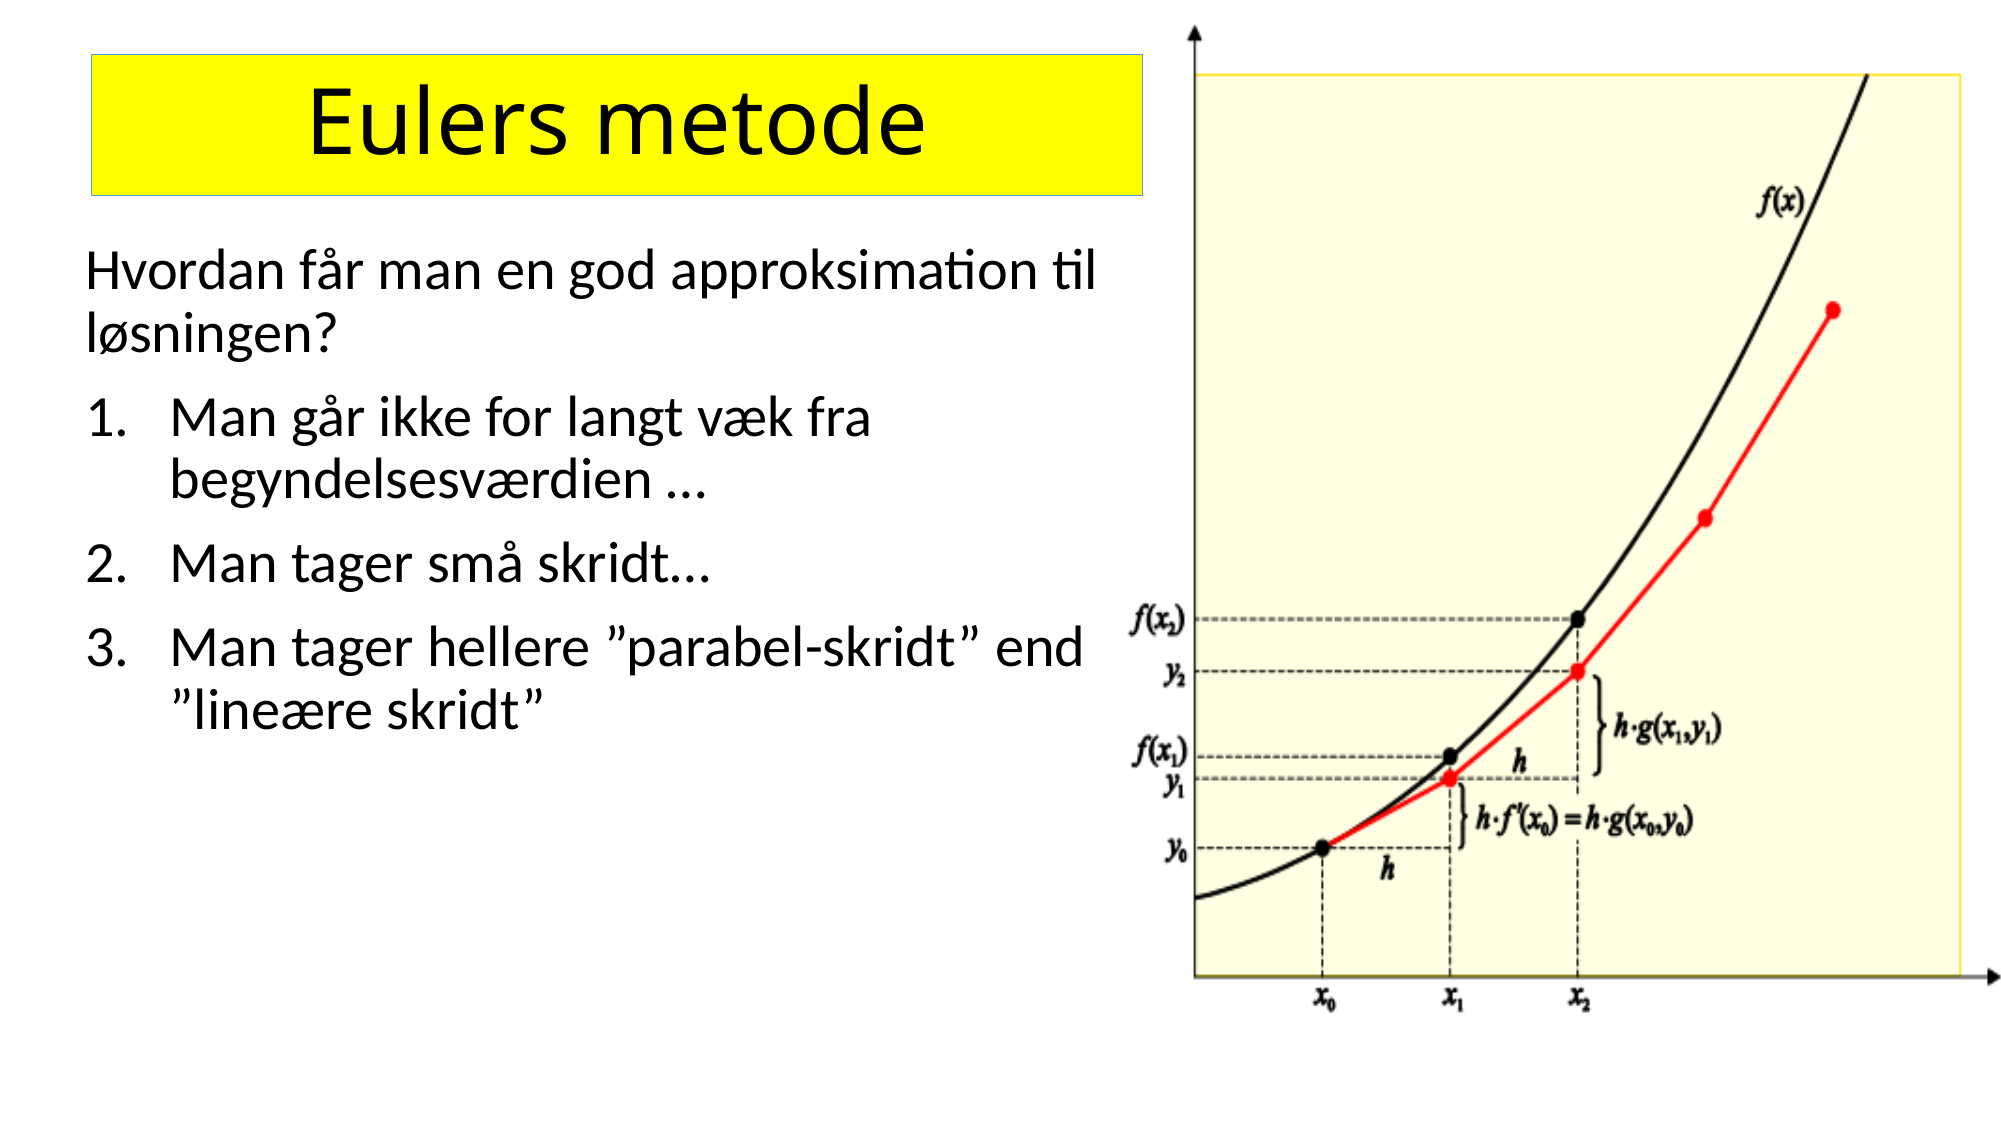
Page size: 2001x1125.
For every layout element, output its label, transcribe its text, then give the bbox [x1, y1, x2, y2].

picture [1099, 0, 2001, 1038]
title Eulers metode [91, 54, 1099, 196]
